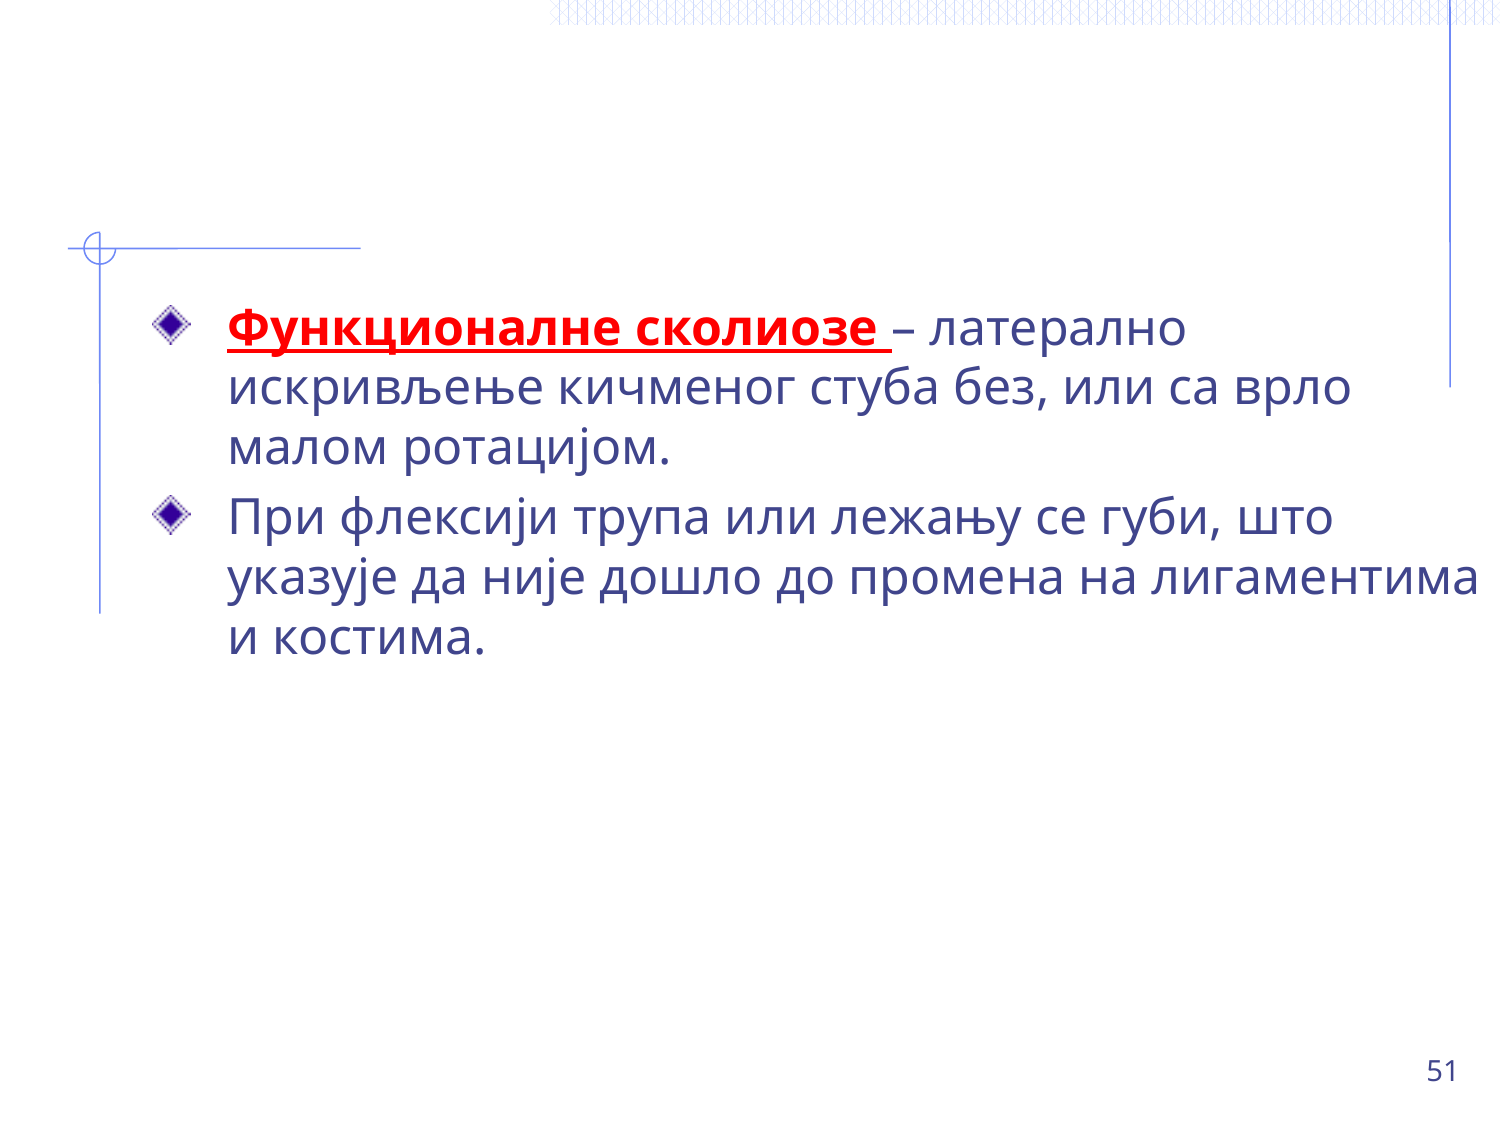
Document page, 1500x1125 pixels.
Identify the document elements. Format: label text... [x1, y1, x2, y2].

slide_number 51 [1162, 1025, 1475, 1100]
picture [152, 495, 191, 535]
list Функционалне сколиозе – латерално искривљење кичменог стуба без, или са врло малом ротацијом. При флексији трупа или лежању се губи, што указује да није дошло до промена на лигаментима и костима. [137, 287, 1500, 963]
picture [152, 305, 191, 345]
